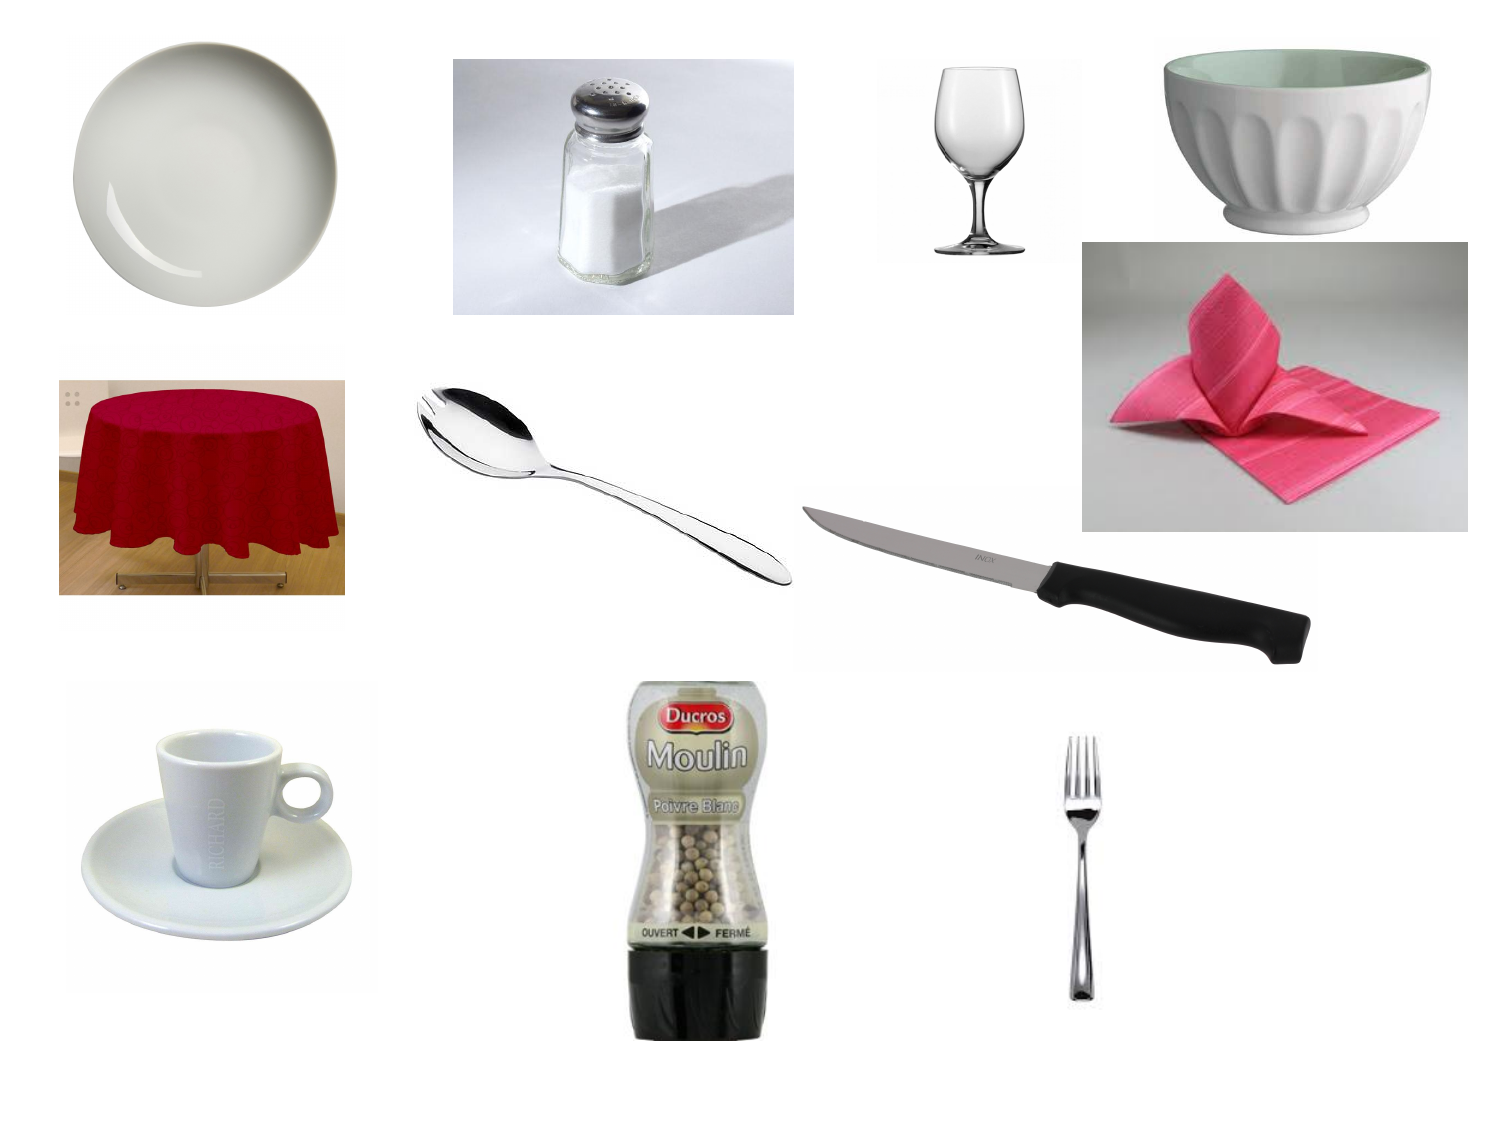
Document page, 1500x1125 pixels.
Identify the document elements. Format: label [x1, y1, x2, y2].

picture [58, 344, 345, 631]
picture [65, 680, 378, 993]
picture [887, 720, 1278, 1013]
picture [518, 680, 879, 1041]
picture [414, 0, 1469, 672]
picture [453, 59, 794, 315]
picture [65, 35, 345, 315]
